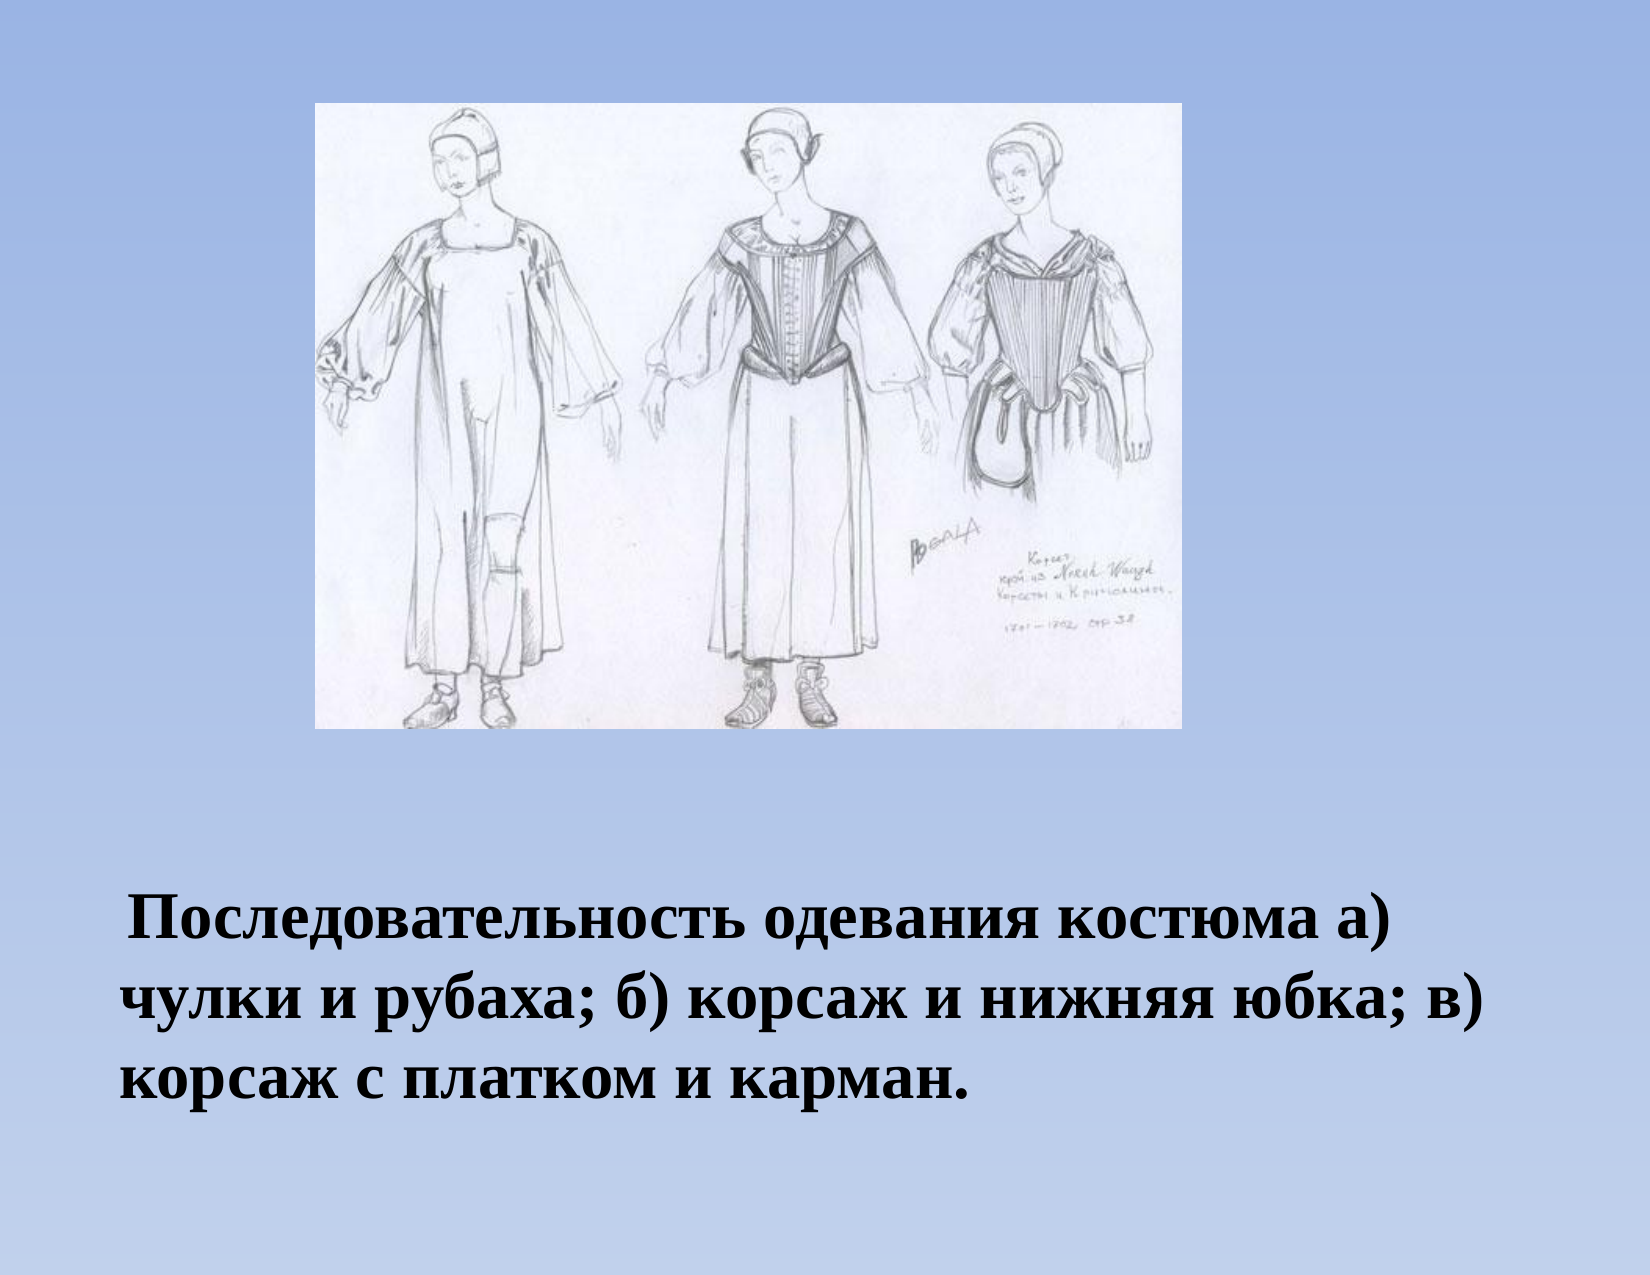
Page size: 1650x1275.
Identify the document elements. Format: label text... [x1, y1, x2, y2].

text_box Последовательность одевания костюма а) чулки и рубаха; б) корсаж и нижняя юбка; в) корсаж с платком и карман. [104, 864, 1534, 1120]
picture [315, 103, 1182, 729]
